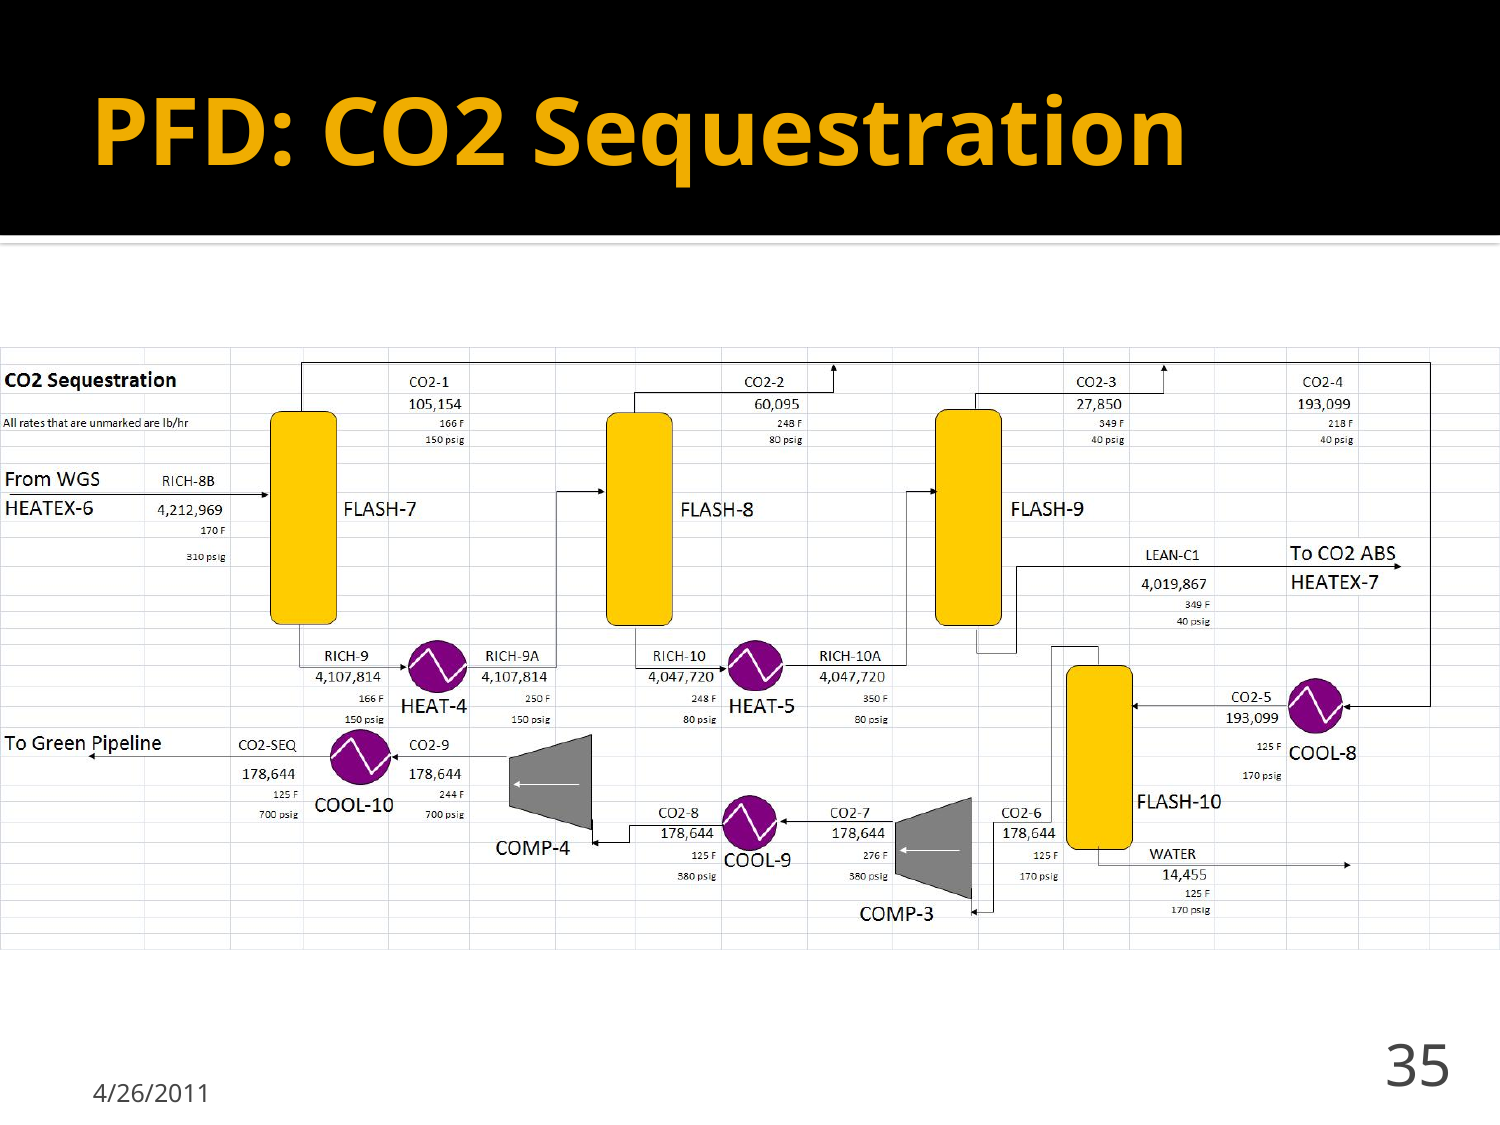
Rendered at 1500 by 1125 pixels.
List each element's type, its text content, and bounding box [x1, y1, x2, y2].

title PFD: CO2 Sequestration [75, 25, 1425, 231]
slide_number 35 [1345, 1062, 1467, 1108]
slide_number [75, 1062, 425, 1108]
picture [0, 347, 1500, 950]
